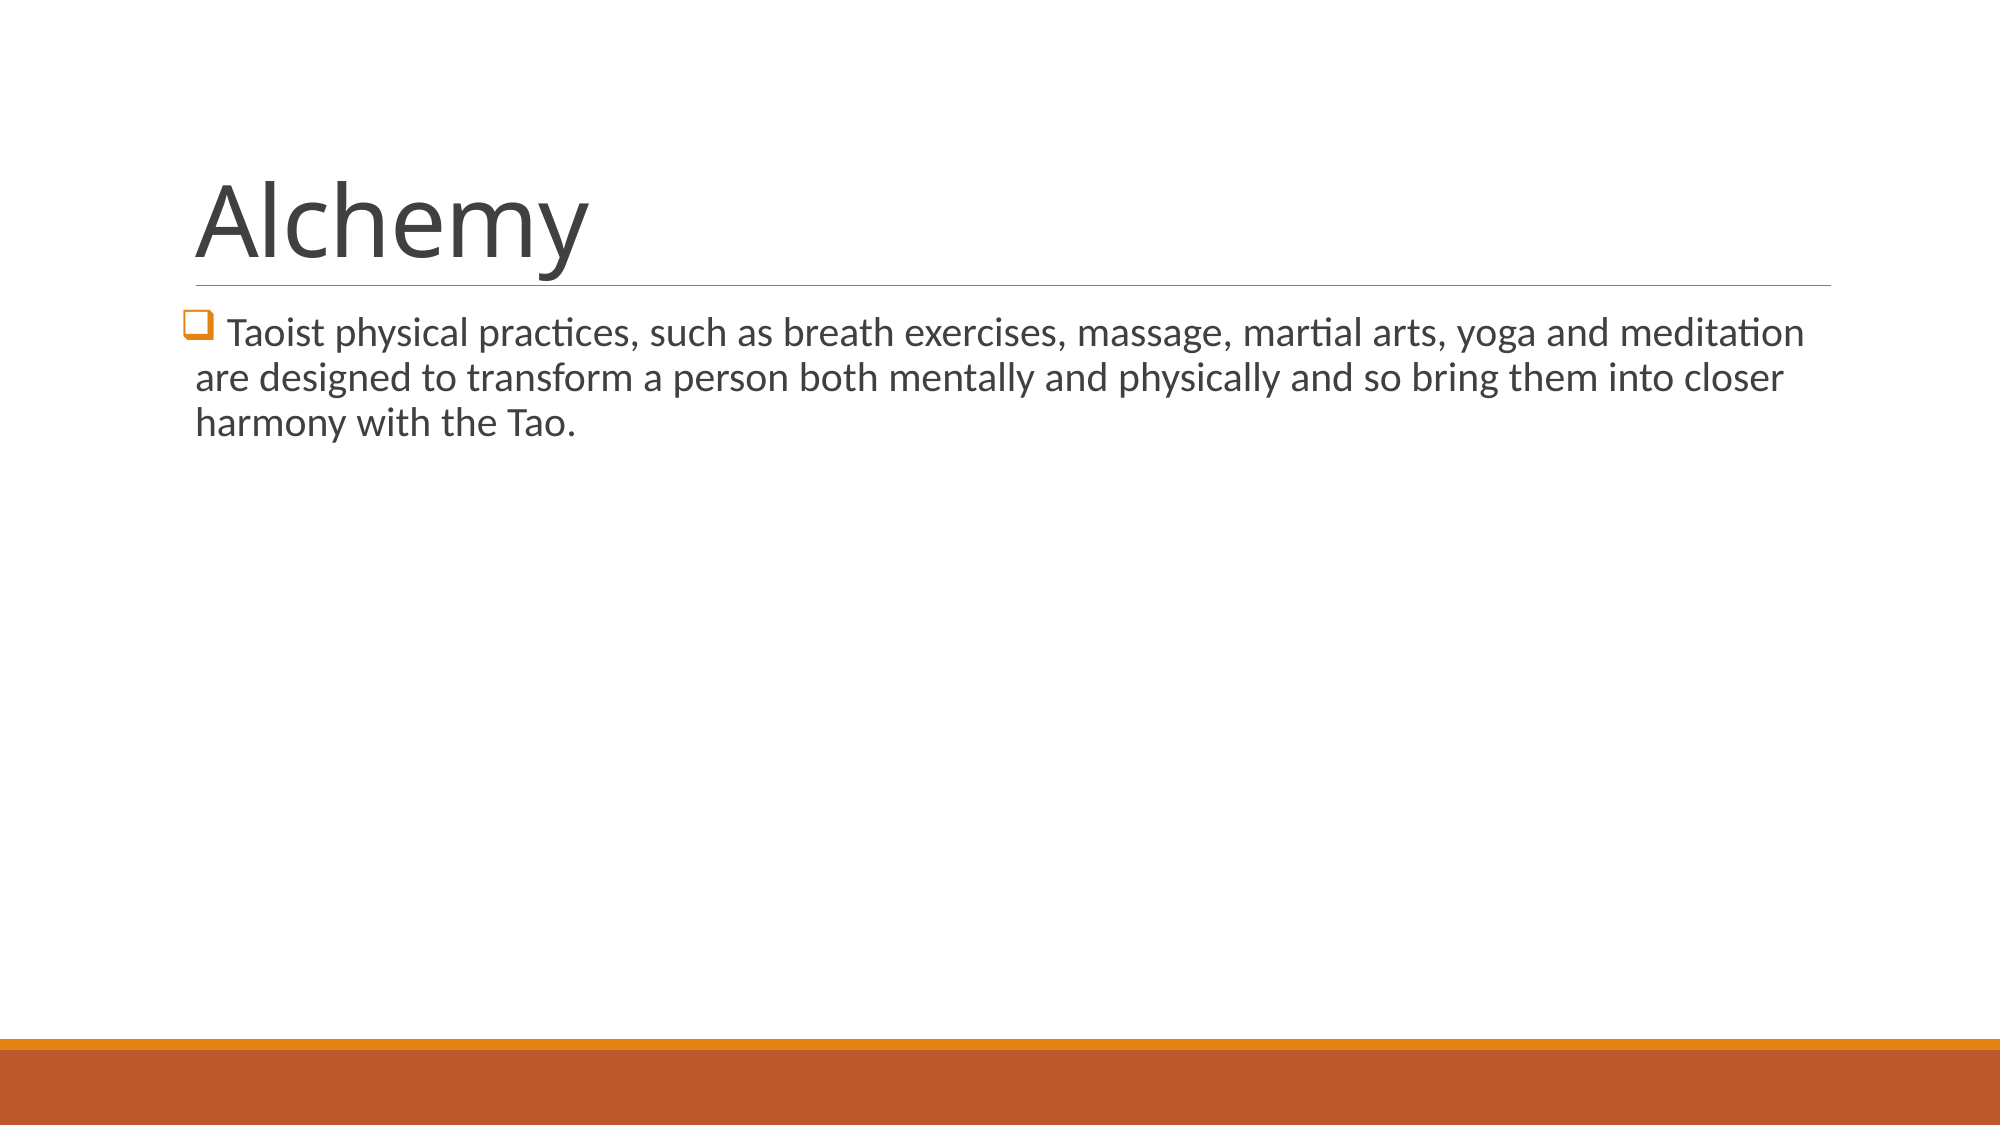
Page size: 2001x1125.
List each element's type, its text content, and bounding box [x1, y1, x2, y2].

title Alchemy [180, 47, 1830, 285]
list Taoist physical practices, such as breath exercises, massage, martial arts, yoga and meditation are designed to transform a person both mentally and physically and so bring them into closer harmony with the Tao. [180, 302, 1830, 963]
